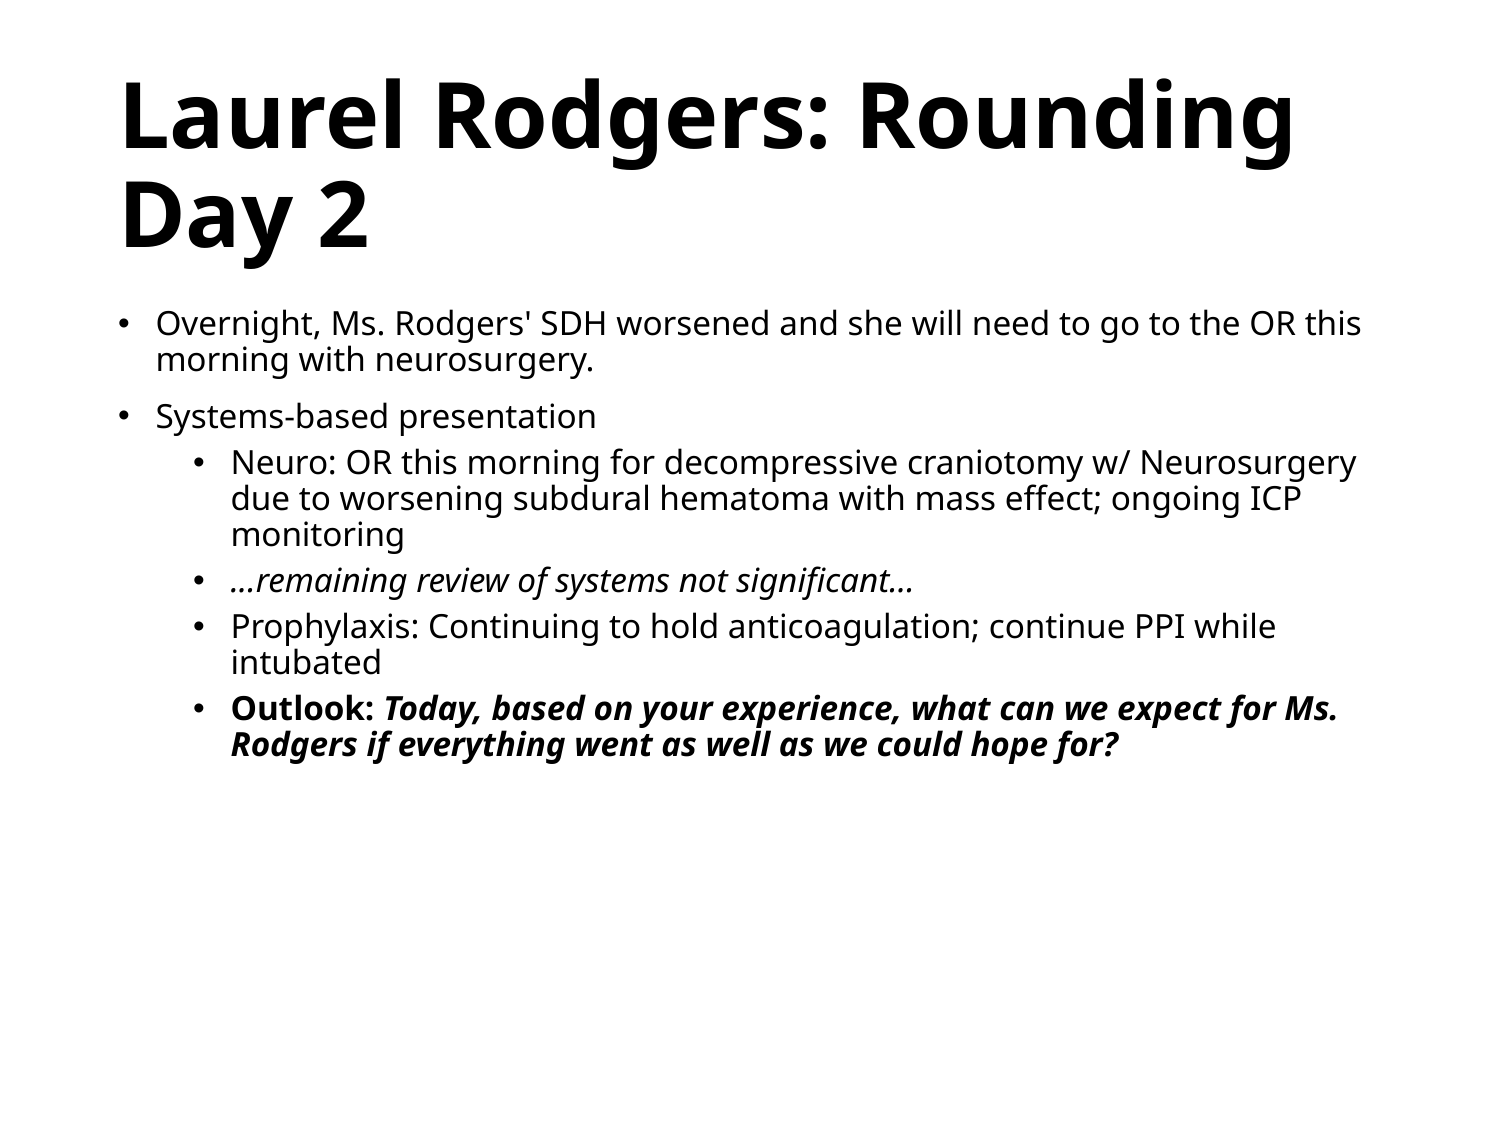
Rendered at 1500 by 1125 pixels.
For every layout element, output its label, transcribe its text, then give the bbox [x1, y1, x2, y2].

list Overnight, Ms. Rodgers' SDH worsened and she will need to go to the OR this morning with neurosurgery. Systems-based presentation Neuro: OR this morning for decompressive craniotomy w/ Neurosurgery due to worsening subdural hematoma with mass effect; ongoing ICP monitoring ...remaining review of systems not significant... Prophylaxis: Continuing to hold anticoagulation; continue PPI while intubated Outlook: Today, based on your experience, what can we expect for Ms. Rodgers if everything went as well as we could hope for? [103, 299, 1397, 1014]
title Laurel Rodgers: Rounding Day 2 [103, 59, 1397, 278]
